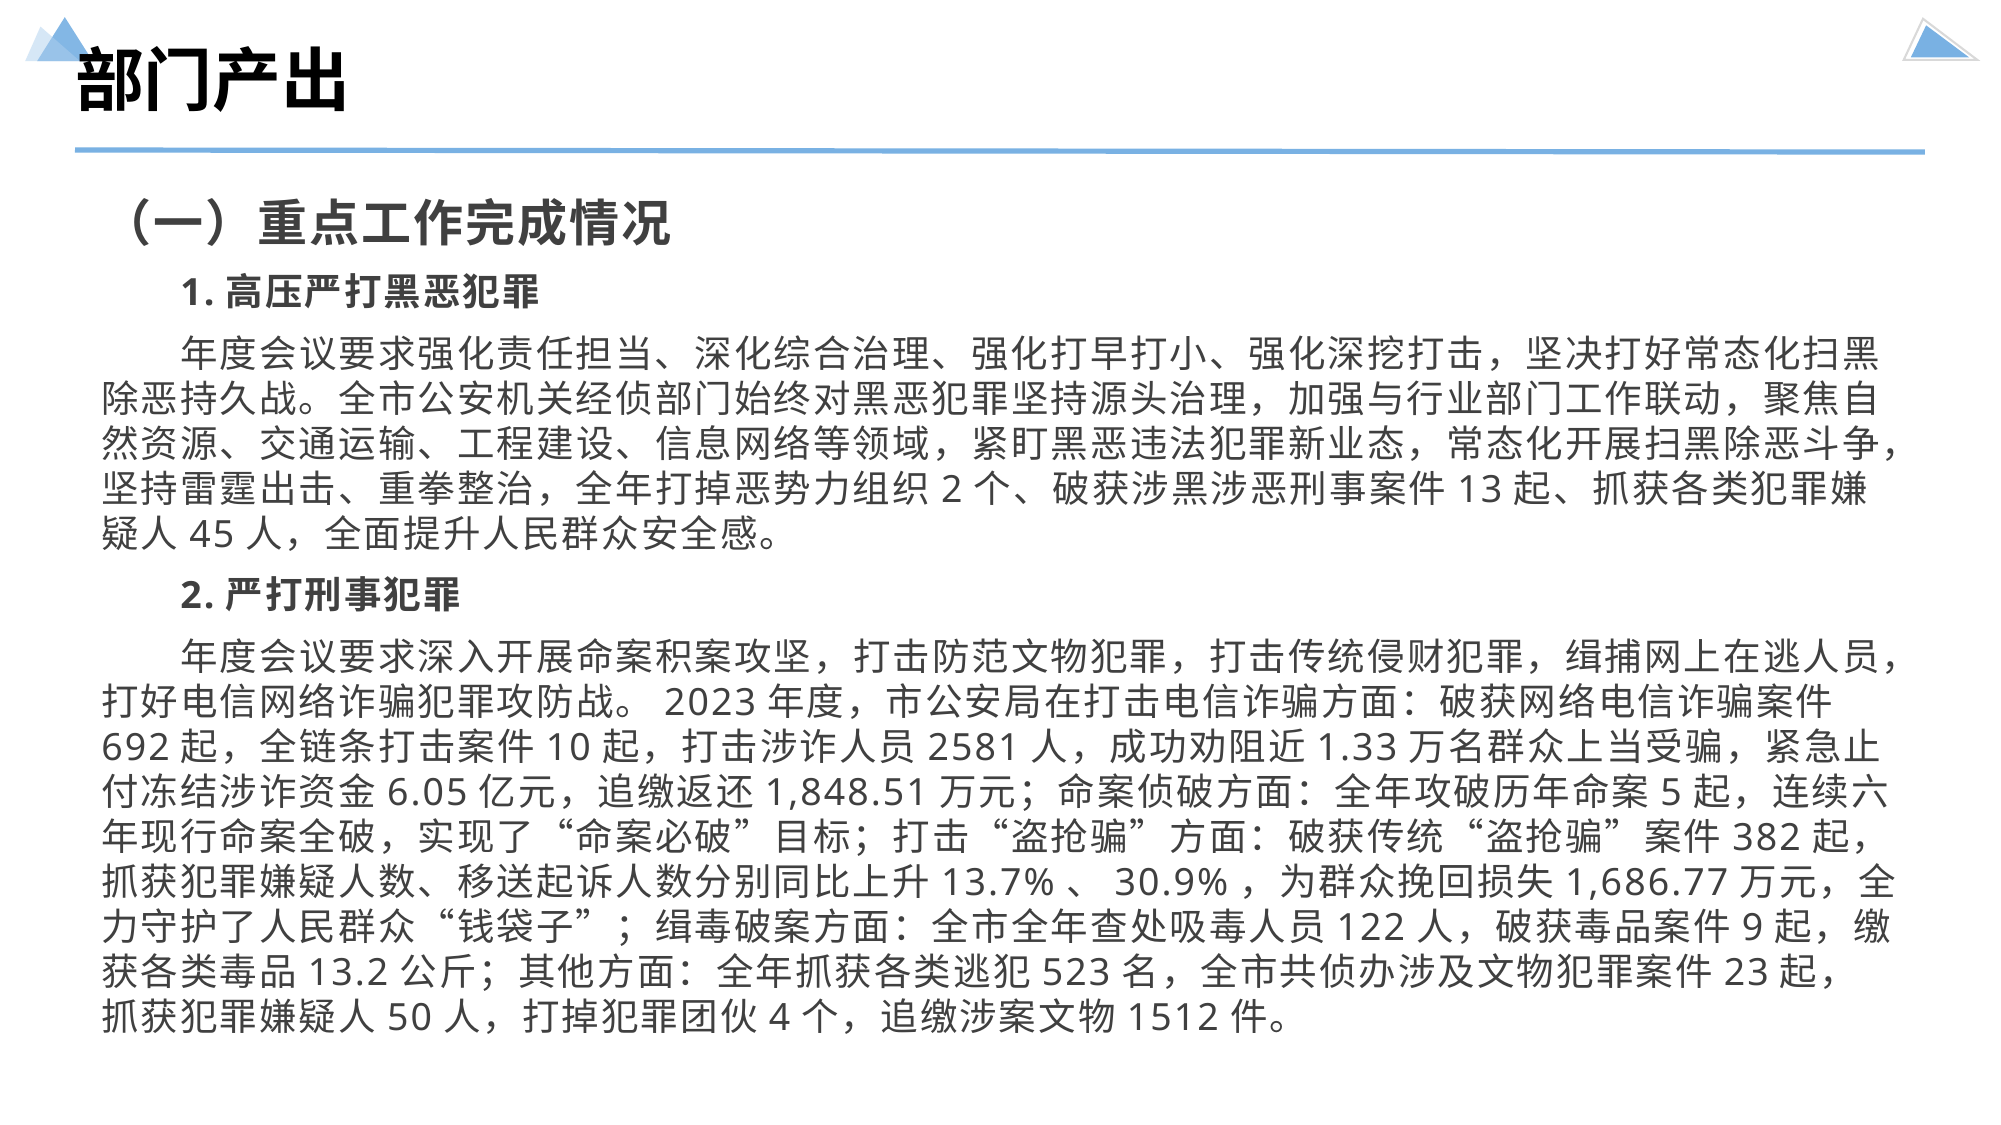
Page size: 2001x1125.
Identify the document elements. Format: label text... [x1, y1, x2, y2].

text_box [25, 17, 1978, 62]
text_box （一）重点工作完成情况 1.高压严打黑恶犯罪 年度会议要求强化责任担当、深化综合治理、强化打早打小、强化深挖打击，坚决打好常态化扫黑除恶持久战。全市公安机关经侦部门始终对黑恶犯罪坚持源头治理，加强与行业部门工作联动，聚焦自然资源、交通运输、工程建设、信息网络等领域，紧盯黑恶违法犯罪新业态，常态化开展扫黑除恶斗争，坚持雷霆出击、重拳整治，全年打掉恶势力组织2个、破获涉黑涉恶刑事案件13起、抓获各类犯罪嫌疑人45人，全面提升人民群众安全感。 2.严打刑事犯罪 年度会议要求深入开展命案积案攻坚，打击防范文物犯罪，打击传统侵财犯罪，缉捕网上在逃人员，打好电信网络诈骗犯罪攻防战。2023年度，市公安局在打击电信诈骗方面：破获网络电信诈骗案件692起，全链条打击案件10起，打击涉诈人员2581人，成功劝阻近1.33万名群众上当受骗，紧急止付冻结涉诈资金6.05亿元，追缴返还1,848.51万元；命案侦破方面：全年攻破历年命案5起，连续六年现行命案全破，实现了“命案必破”目标；打击“盗抢骗”方面：破获传统“盗抢骗”案件382起，抓获犯罪嫌疑人数、移送起诉人数分别同比上升13.7%、30.9%，为群众挽回损失1,686.77万元，全力守护了人民群众“钱袋子”；缉毒破案方面：全市全年查处吸毒人员122人，破获毒品案件9起，缴获各类毒品13.2公斤；其他方面：全年抓获各类逃犯523名，全市共侦办涉及文物犯罪案件23起，抓获犯罪嫌疑人50人，打掉犯罪团伙4个，追缴涉案文物1512件。 [90, 162, 1910, 1056]
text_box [74, 149, 1925, 153]
text_box 部门产出 [75, 62, 1925, 125]
